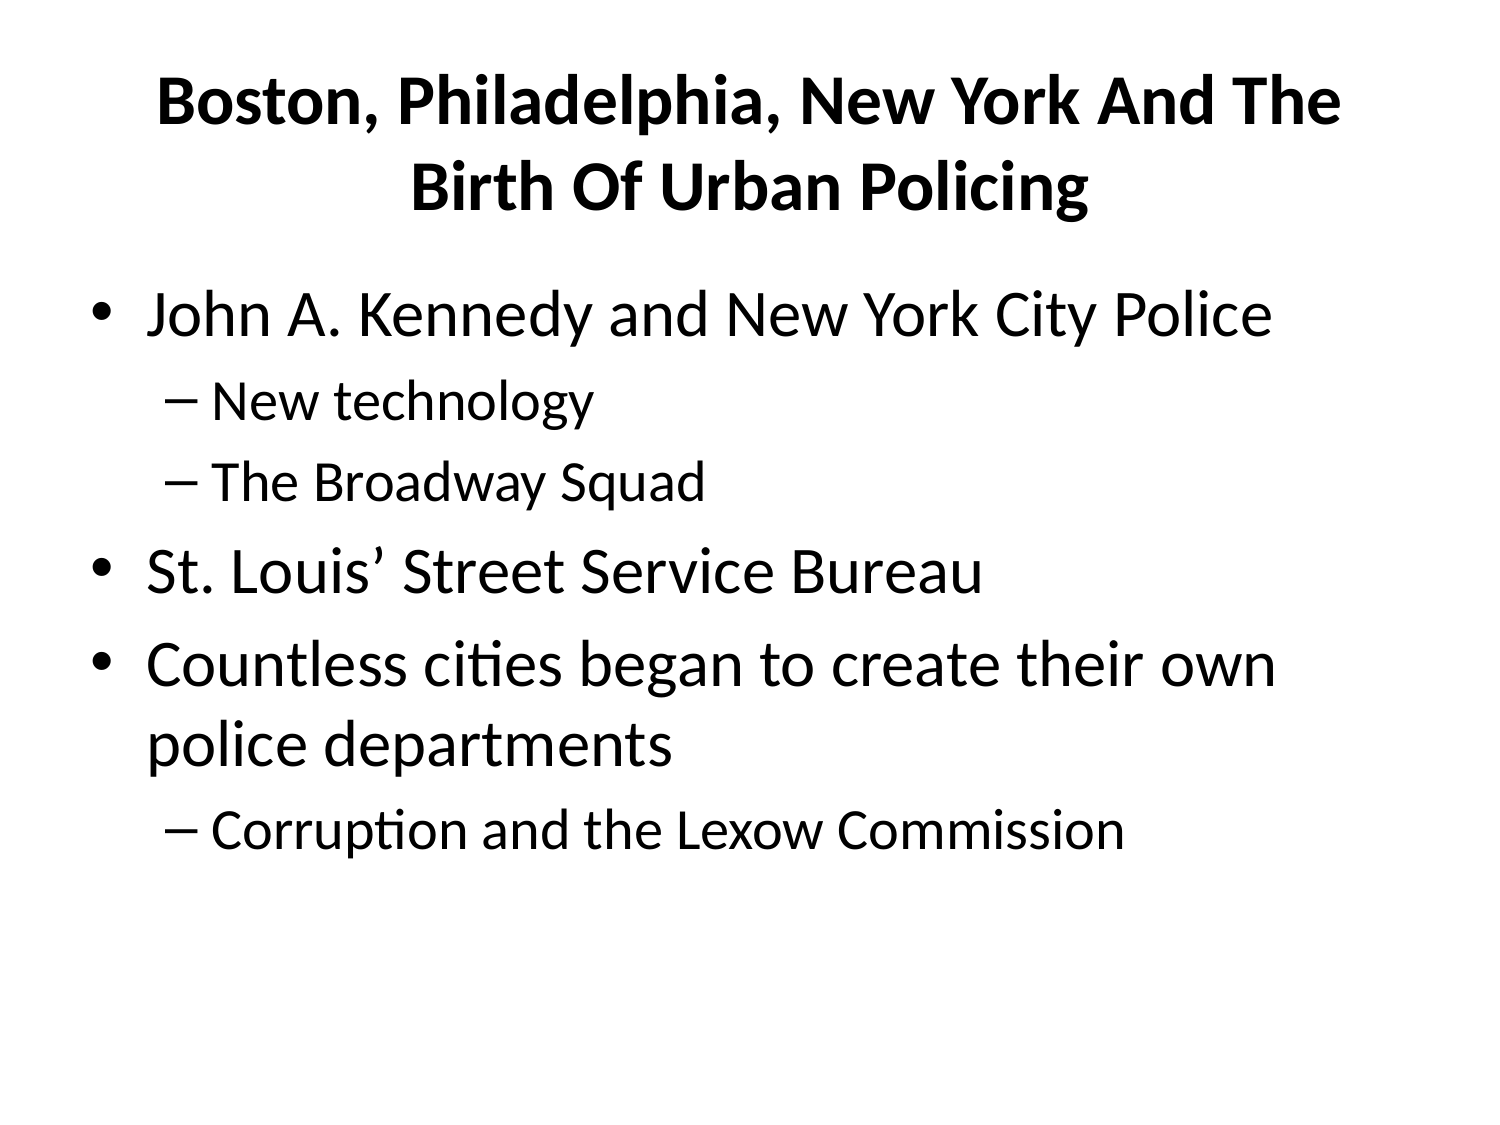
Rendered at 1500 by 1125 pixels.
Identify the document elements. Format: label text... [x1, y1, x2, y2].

list John A. Kennedy and New York City Police New technology The Broadway Squad St. Louis’ Street Service Bureau Countless cities began to create their own police departments Corruption and the Lexow Commission [75, 262, 1425, 1005]
title Boston, Philadelphia, New York And The Birth Of Urban Policing [75, 45, 1425, 233]
